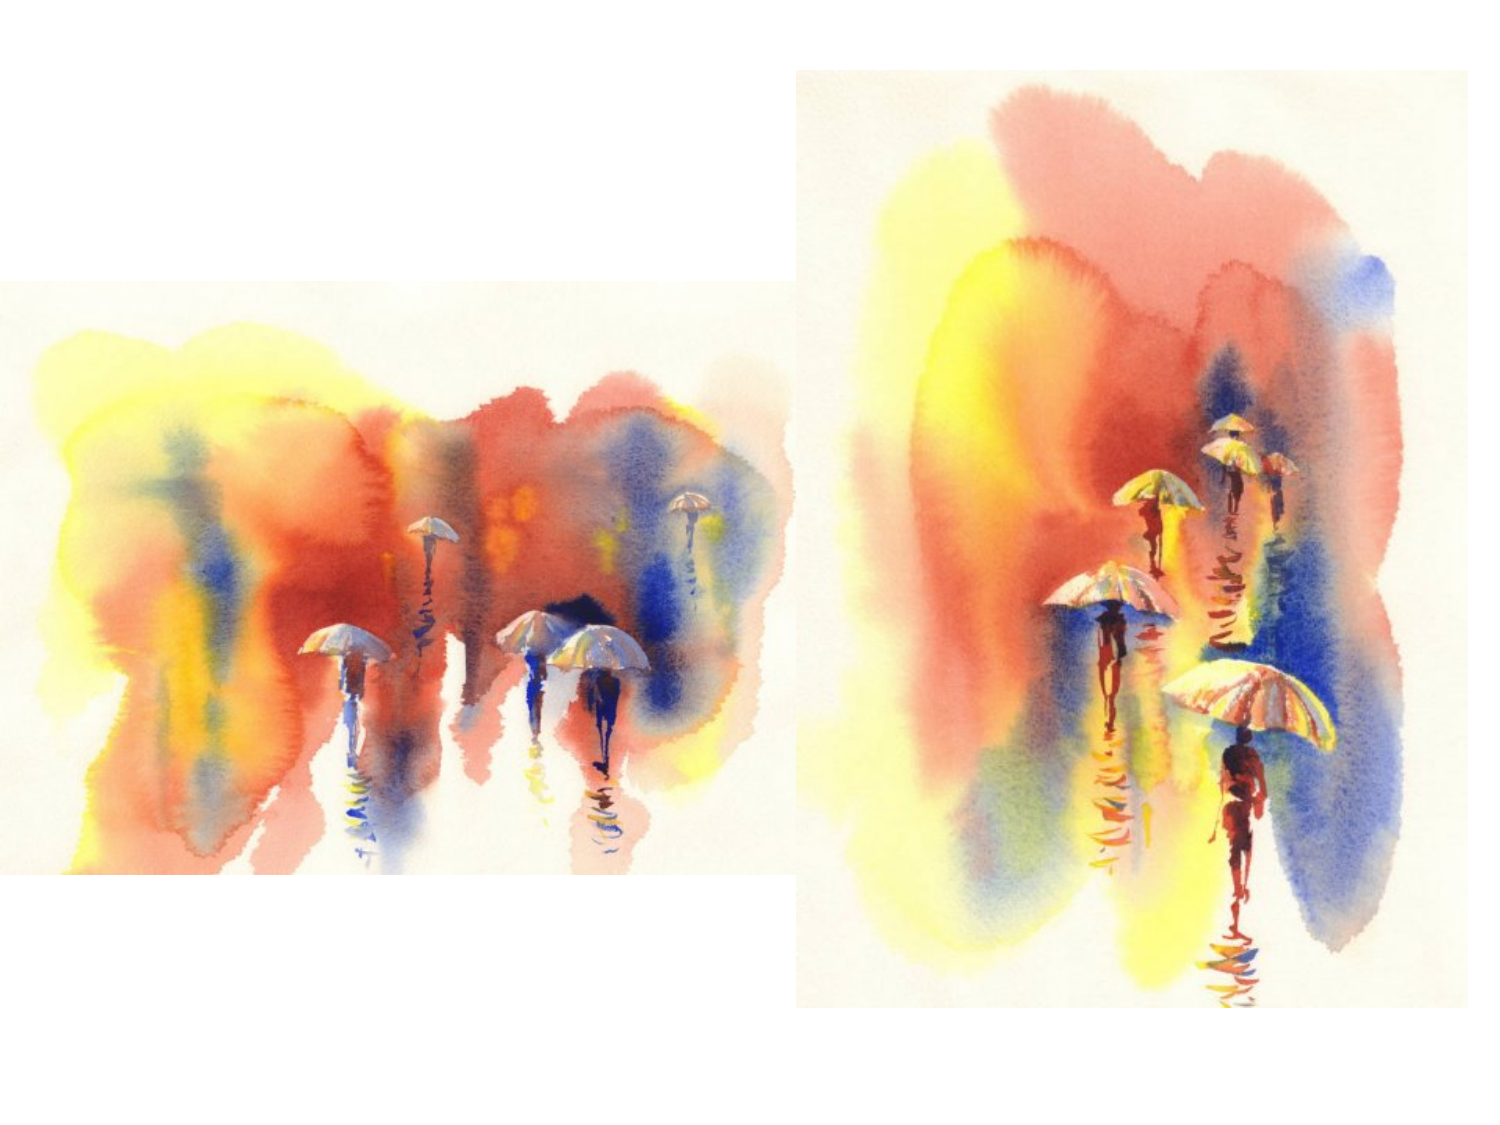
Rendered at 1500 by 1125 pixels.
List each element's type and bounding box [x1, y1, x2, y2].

picture [0, 70, 1468, 1009]
